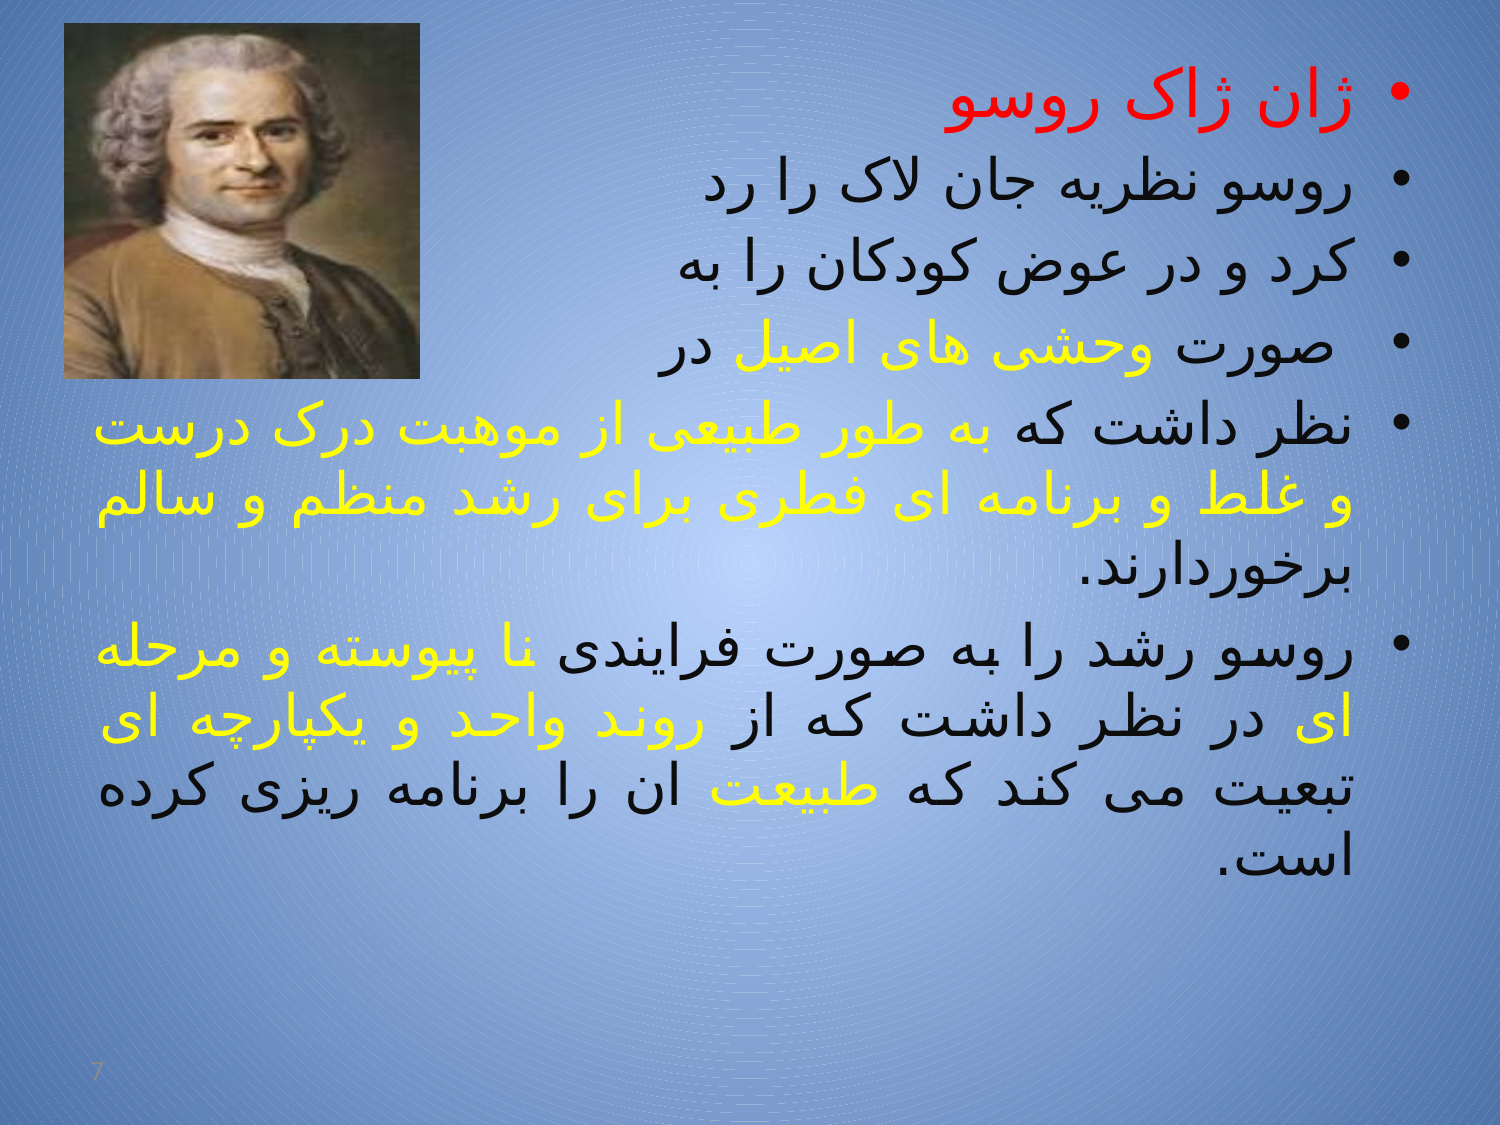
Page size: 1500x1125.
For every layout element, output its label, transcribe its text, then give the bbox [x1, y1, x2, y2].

slide_number 7 [75, 1042, 425, 1103]
list ژان ژاک روسو روسو نظریه جان لاک را رد کرد و در عوض کودکان را به صورت وحشی های اصیل در نظر داشت که به طور طبیعی از موهبت درک درست و غلط و برنامه ای فطری برای رشد منظم و سالم برخوردارند. روسو رشد را به صورت فرایندی نا پیوسته و مرحله ای در نظر داشت که از روند واحد و یکپارچه ای تبعیت می کند که طبیعت ان را برنامه ریزی کرده است. [76, 42, 1427, 1071]
picture [64, 23, 420, 379]
